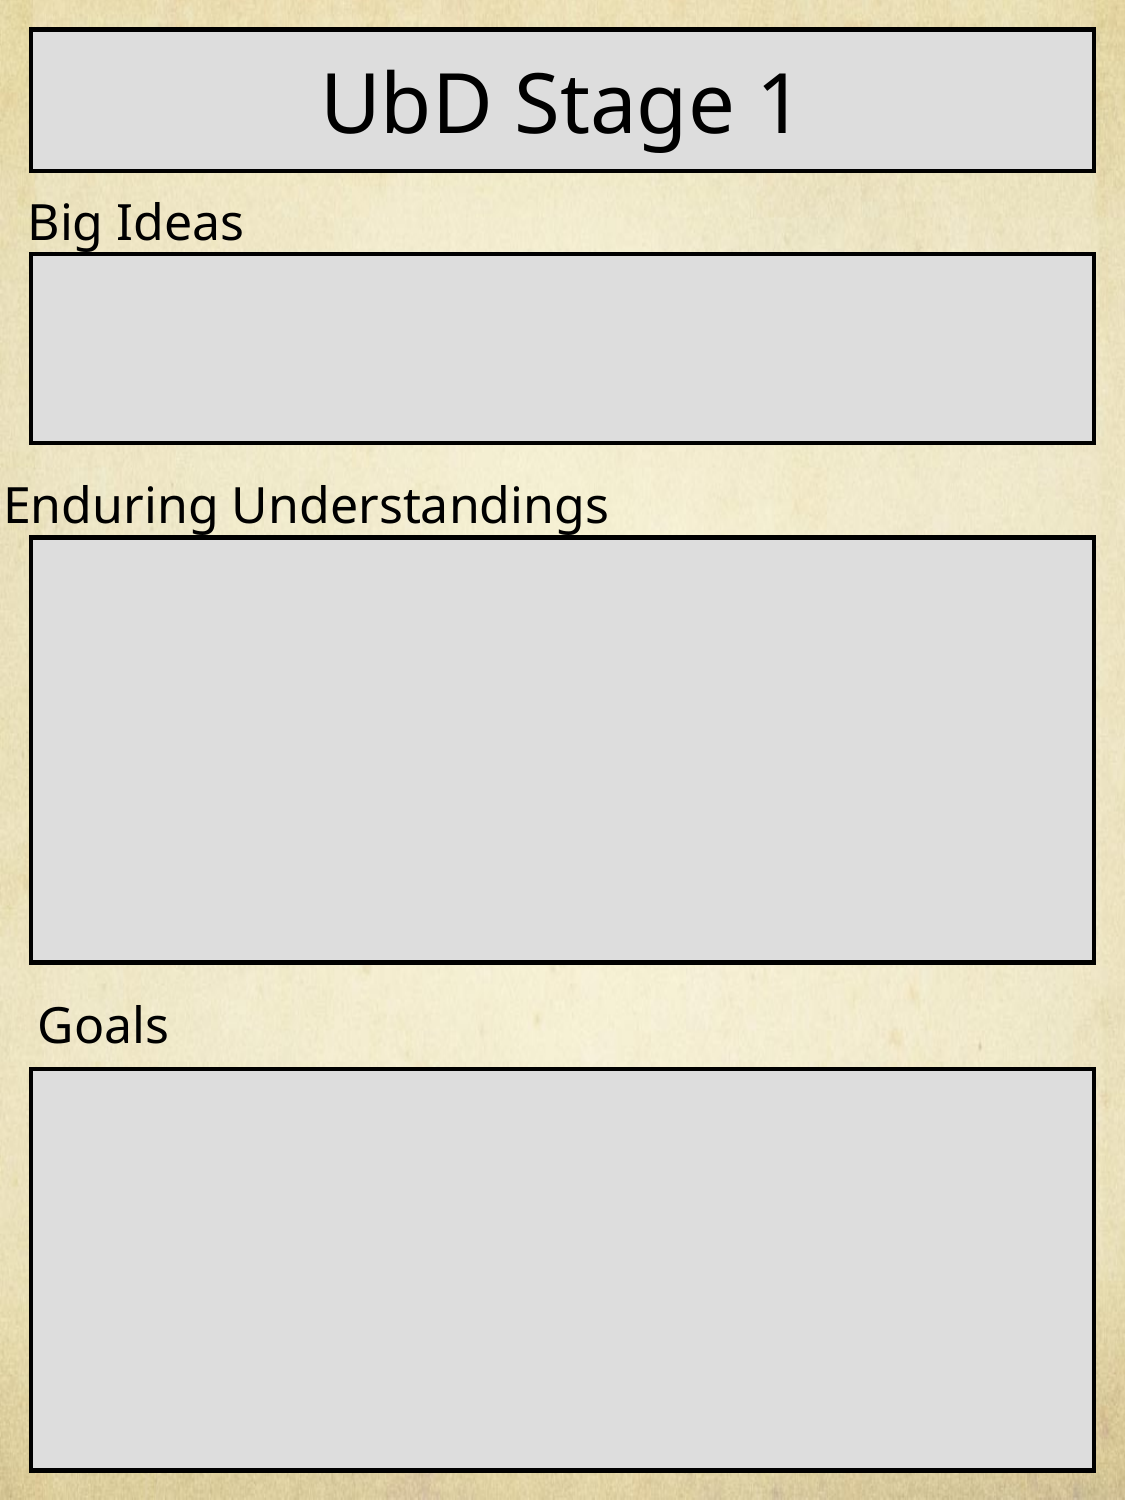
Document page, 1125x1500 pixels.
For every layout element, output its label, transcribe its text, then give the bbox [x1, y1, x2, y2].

text_box Goals [22, 986, 185, 1061]
text_box Enduring Understandings [0, 466, 625, 542]
picture [0, 0, 1125, 1500]
text_box UbD Stage 1 [30, 29, 1094, 172]
text_box [30, 253, 1094, 443]
text_box [30, 1068, 1094, 1471]
text_box Big Ideas [12, 183, 260, 258]
text_box [30, 537, 1094, 963]
